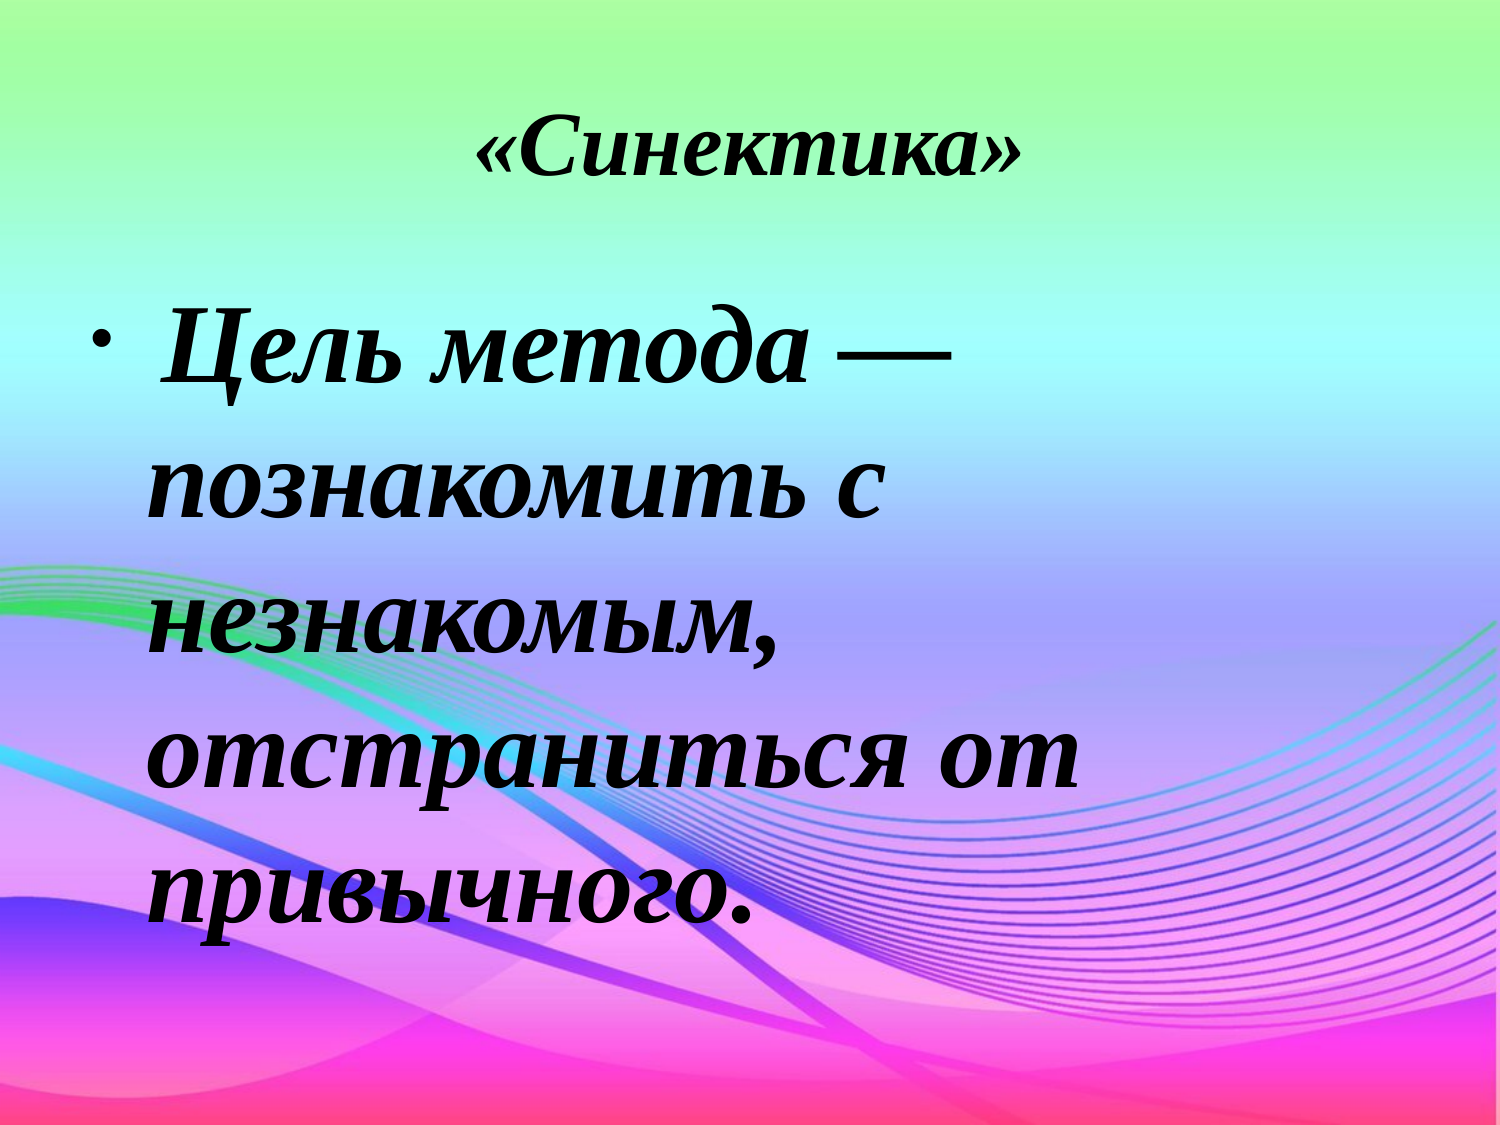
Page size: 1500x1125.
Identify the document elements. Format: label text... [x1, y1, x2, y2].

picture [0, 0, 1500, 1125]
list Цель метода — познакомить с незнакомым, отстраниться от привычного. [75, 262, 1425, 1005]
title «Синектика» [75, 45, 1425, 233]
